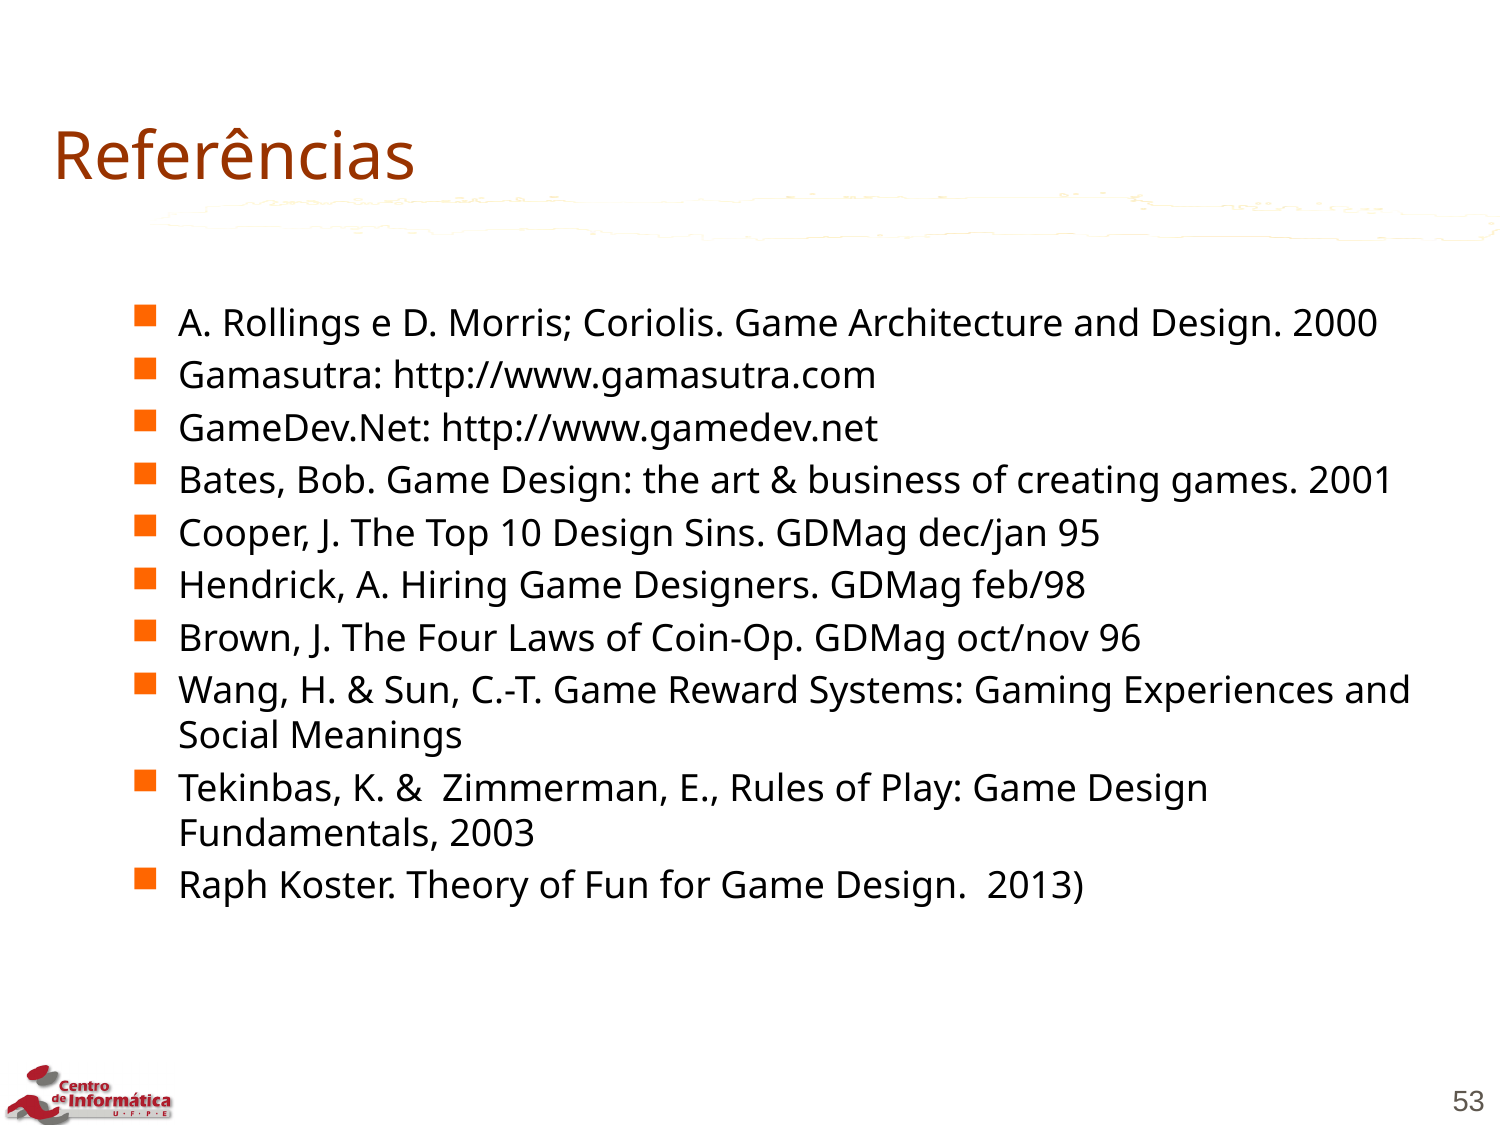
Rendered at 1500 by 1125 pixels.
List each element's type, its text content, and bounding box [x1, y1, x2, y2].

list A. Rollings e D. Morris; Coriolis. Game Architecture and Design. 2000 Gamasutra: http://www.gamasutra.com GameDev.Net: http://www.gamedev.net Bates, Bob. Game Design: the art & business of creating games. 2001 Cooper, J. The Top 10 Design Sins. GDMag dec/jan 95 Hendrick, A. Hiring Game Designers. GDMag feb/98 Brown, J. The Four Laws of Coin-Op. GDMag oct/nov 96 Wang, H. & Sun, C.-T. Game Reward Systems: Gaming Experiences and Social Meanings Tekinbas, K. & Zimmerman, E., Rules of Play: Game Design Fundamentals, 2003 Raph Koster. Theory of Fun for Game Design. 2013) [41, 290, 1479, 1066]
slide_number 53 [1187, 1049, 1500, 1125]
picture [0, 1062, 175, 1125]
title Referências [37, 12, 1434, 200]
